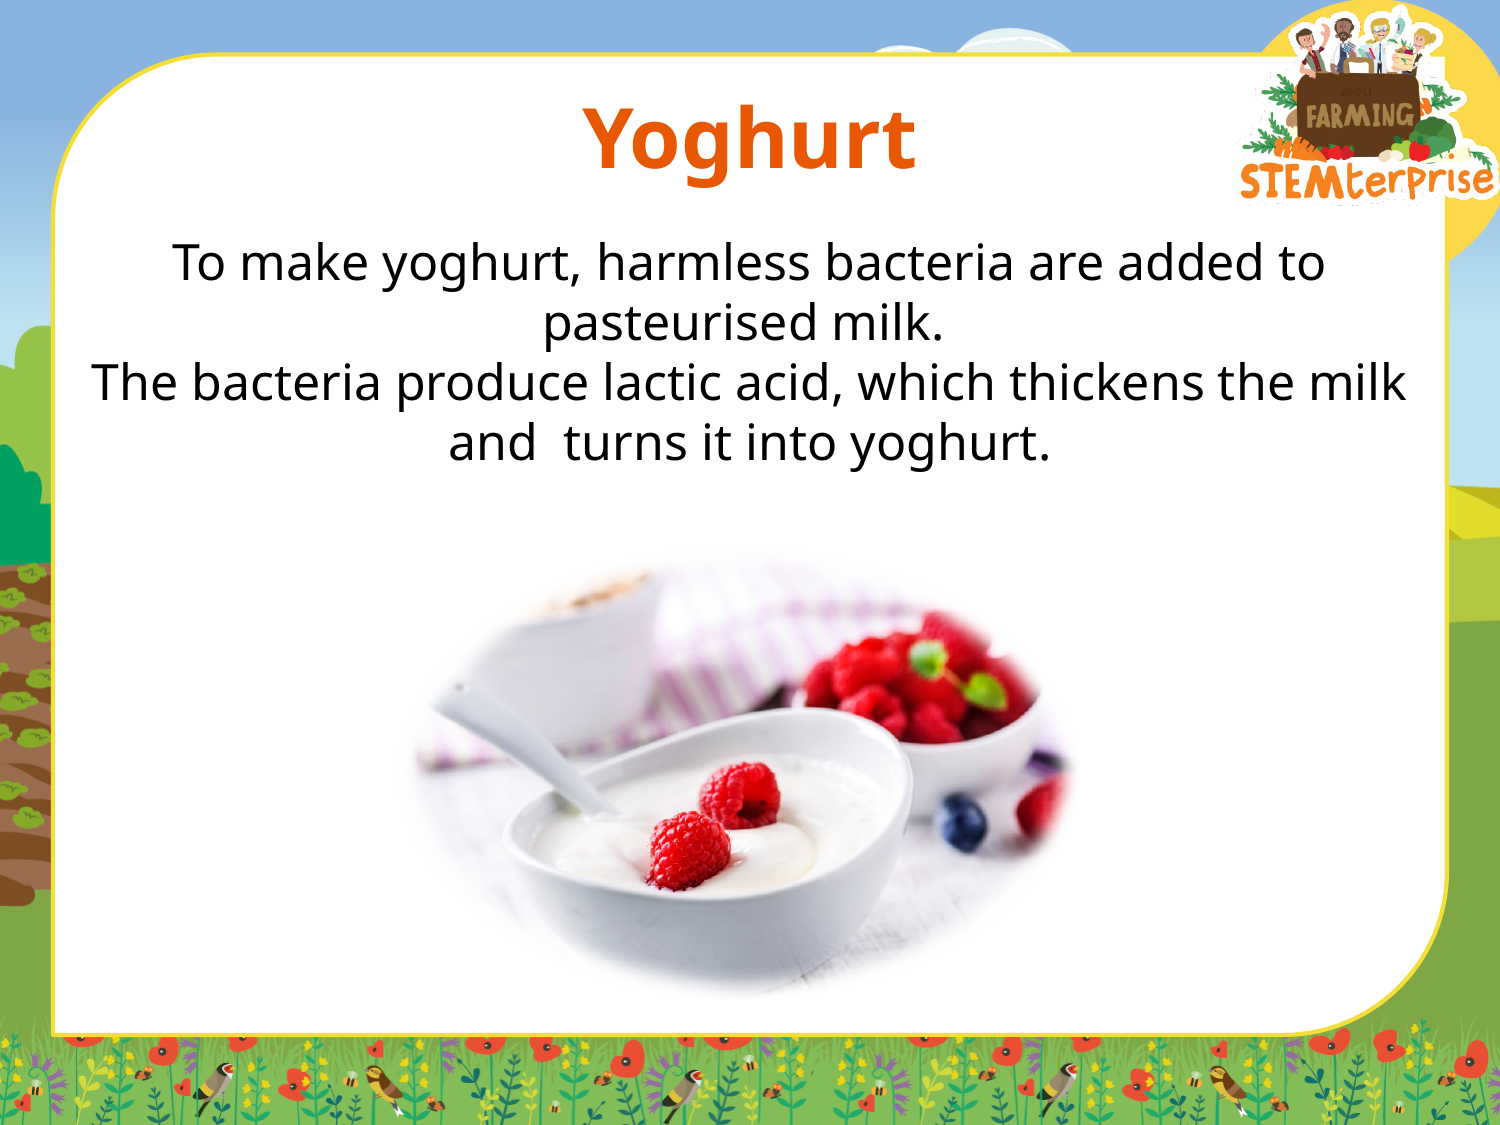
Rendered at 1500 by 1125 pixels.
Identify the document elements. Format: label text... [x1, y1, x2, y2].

text_box Yoghurt To make yoghurt, harmless bacteria are added to pasteurised milk. The bacteria produce lactic acid, which thickens the milk and turns it into yoghurt. [76, 78, 1424, 518]
text_box [50, 130, 1450, 1038]
picture [0, 0, 1500, 1125]
text_box [128, 52, 1228, 78]
